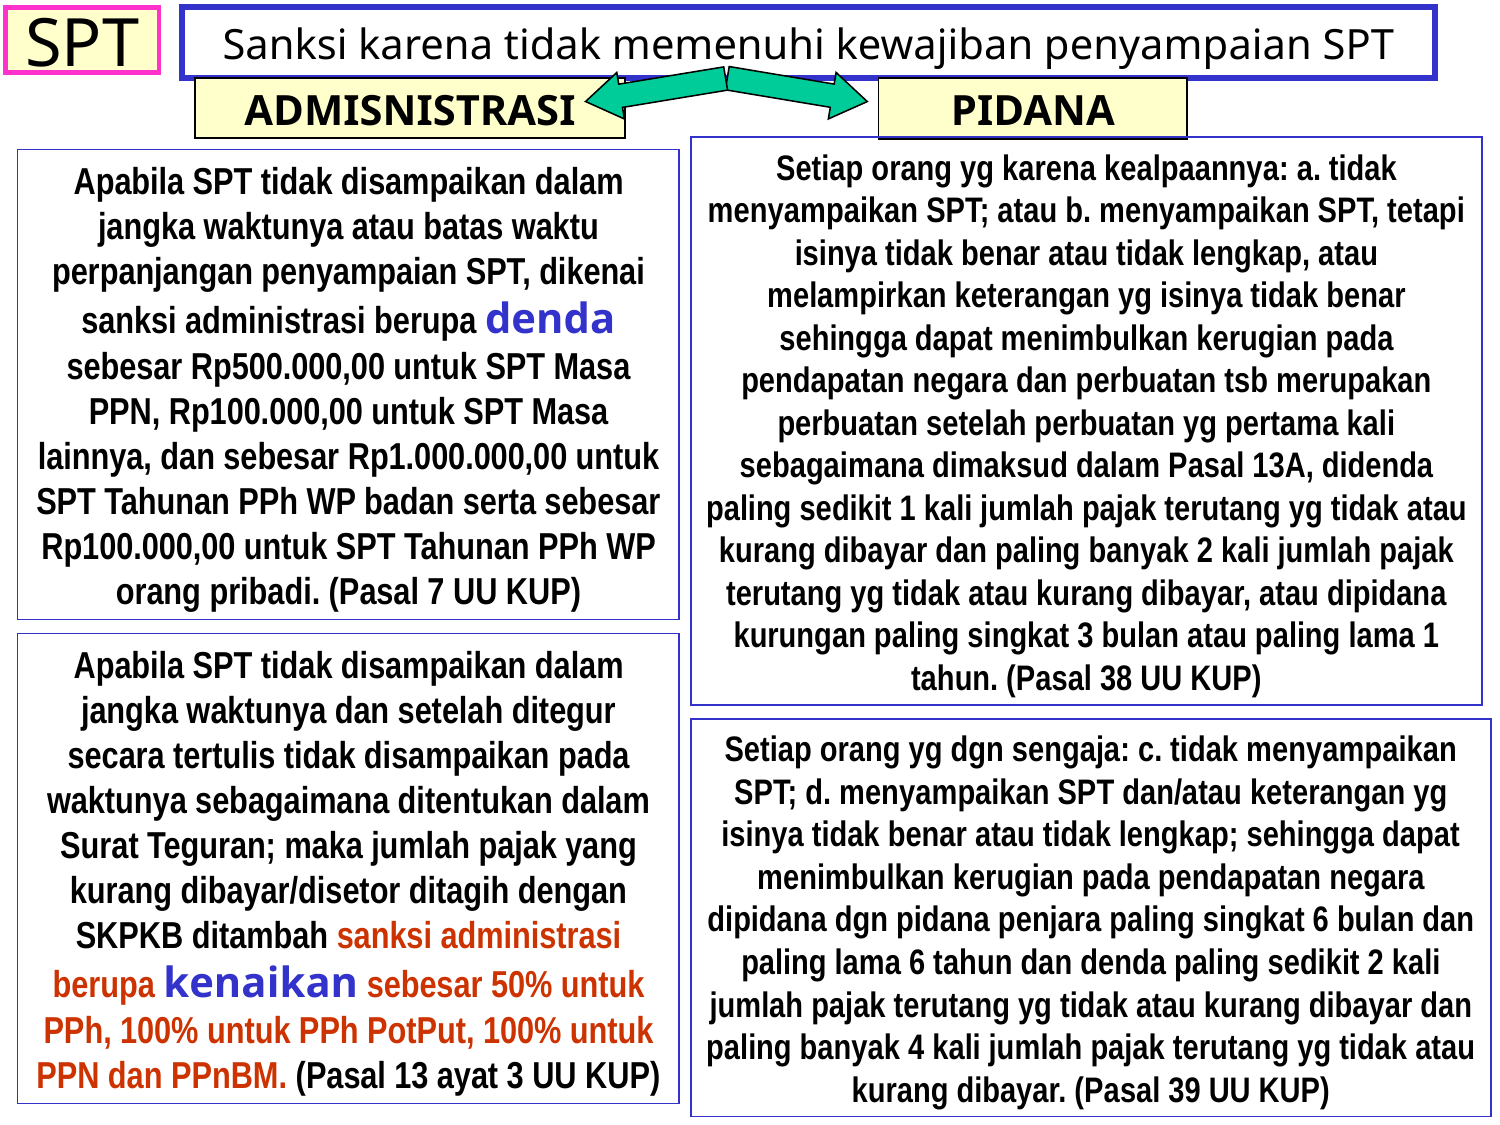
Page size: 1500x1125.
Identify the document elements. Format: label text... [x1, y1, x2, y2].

text_box SPT [5, 7, 160, 73]
text_box [726, 66, 868, 119]
text_box [585, 66, 728, 119]
text_box Apabila SPT tidak disampaikan dalam jangka waktunya dan setelah ditegur secara tertulis tidak disampaikan pada waktunya sebagaimana ditentukan dalam Surat Teguran; maka jumlah pajak yang kurang dibayar/disetor ditagih dengan SKPKB ditambah sanksi administrasi berupa kenaikan sebesar 50% untuk PPh, 100% untuk PPh PotPut, 100% untuk PPN dan PPnBM. (Pasal 13 ayat 3 UU KUP) [17, 633, 680, 1104]
text_box Setiap orang yg dgn sengaja: c. tidak menyampaikan SPT; d. menyampaikan SPT dan/atau keterangan yg isinya tidak benar atau tidak lengkap; sehingga dapat menimbulkan kerugian pada pendapatan negara dipidana dgn pidana penjara paling singkat 6 bulan dan paling lama 6 tahun dan denda paling sedikit 2 kali jumlah pajak terutang yg tidak atau kurang dibayar dan paling banyak 4 kali jumlah pajak terutang yg tidak atau kurang dibayar. (Pasal 39 UU KUP) [690, 718, 1492, 1117]
text_box ADMISNISTRASI [194, 78, 626, 139]
text_box Apabila SPT tidak disampaikan dalam jangka waktunya atau batas waktu perpanjangan penyampaian SPT, dikenai sanksi administrasi berupa denda sebesar Rp500.000,00 untuk SPT Masa PPN, Rp100.000,00 untuk SPT Masa lainnya, dan sebesar Rp1.000.000,00 untuk SPT Tahunan PPh WP badan serta sebesar Rp100.000,00 untuk SPT Tahunan PPh WP orang pribadi. (Pasal 7 UU KUP) [17, 149, 680, 620]
text_box Setiap orang yg karena kealpaannya: a. tidak menyampaikan SPT; atau b. menyampaikan SPT, tetapi isinya tidak benar atau tidak lengkap, atau melampirkan keterangan yg isinya tidak benar sehingga dapat menimbulkan kerugian pada pendapatan negara dan perbuatan tsb merupakan perbuatan setelah perbuatan yg pertama kali sebagaimana dimaksud dalam Pasal 13A, didenda paling sedikit 1 kali jumlah pajak terutang yg tidak atau kurang dibayar dan paling banyak 2 kali jumlah pajak terutang yg tidak atau kurang dibayar, atau dipidana kurungan paling singkat 3 bulan atau paling lama 1 tahun. (Pasal 38 UU KUP) [690, 137, 1483, 705]
text_box PIDANA [878, 78, 1187, 137]
title Sanksi karena tidak memenuhi kewajiban penyampaian SPT [181, 6, 1436, 79]
